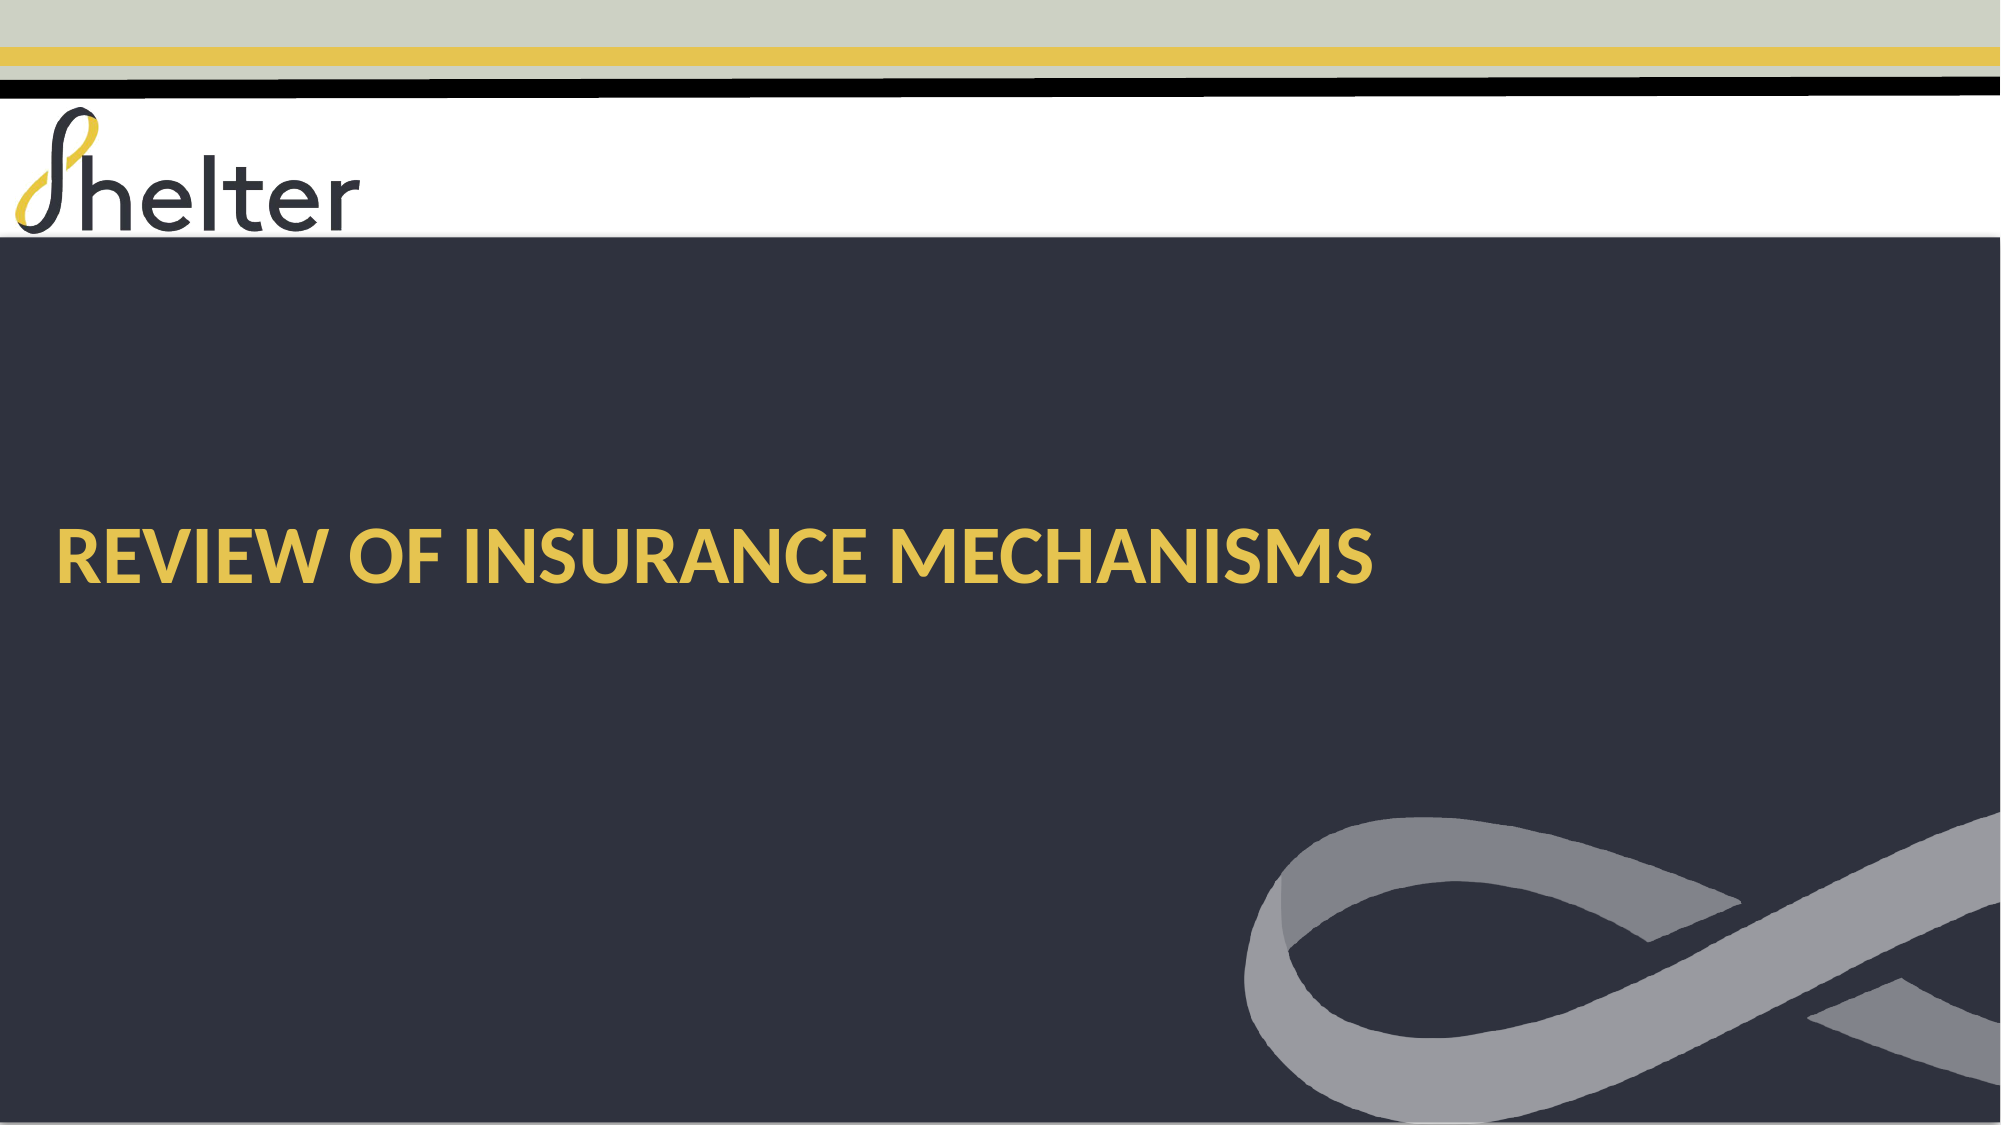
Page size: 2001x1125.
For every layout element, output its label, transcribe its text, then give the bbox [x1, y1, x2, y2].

picture [15, 107, 360, 234]
picture [1243, 794, 2000, 1125]
text_box REVIEW OF INSURANCE MECHANISMS [35, 479, 1965, 973]
